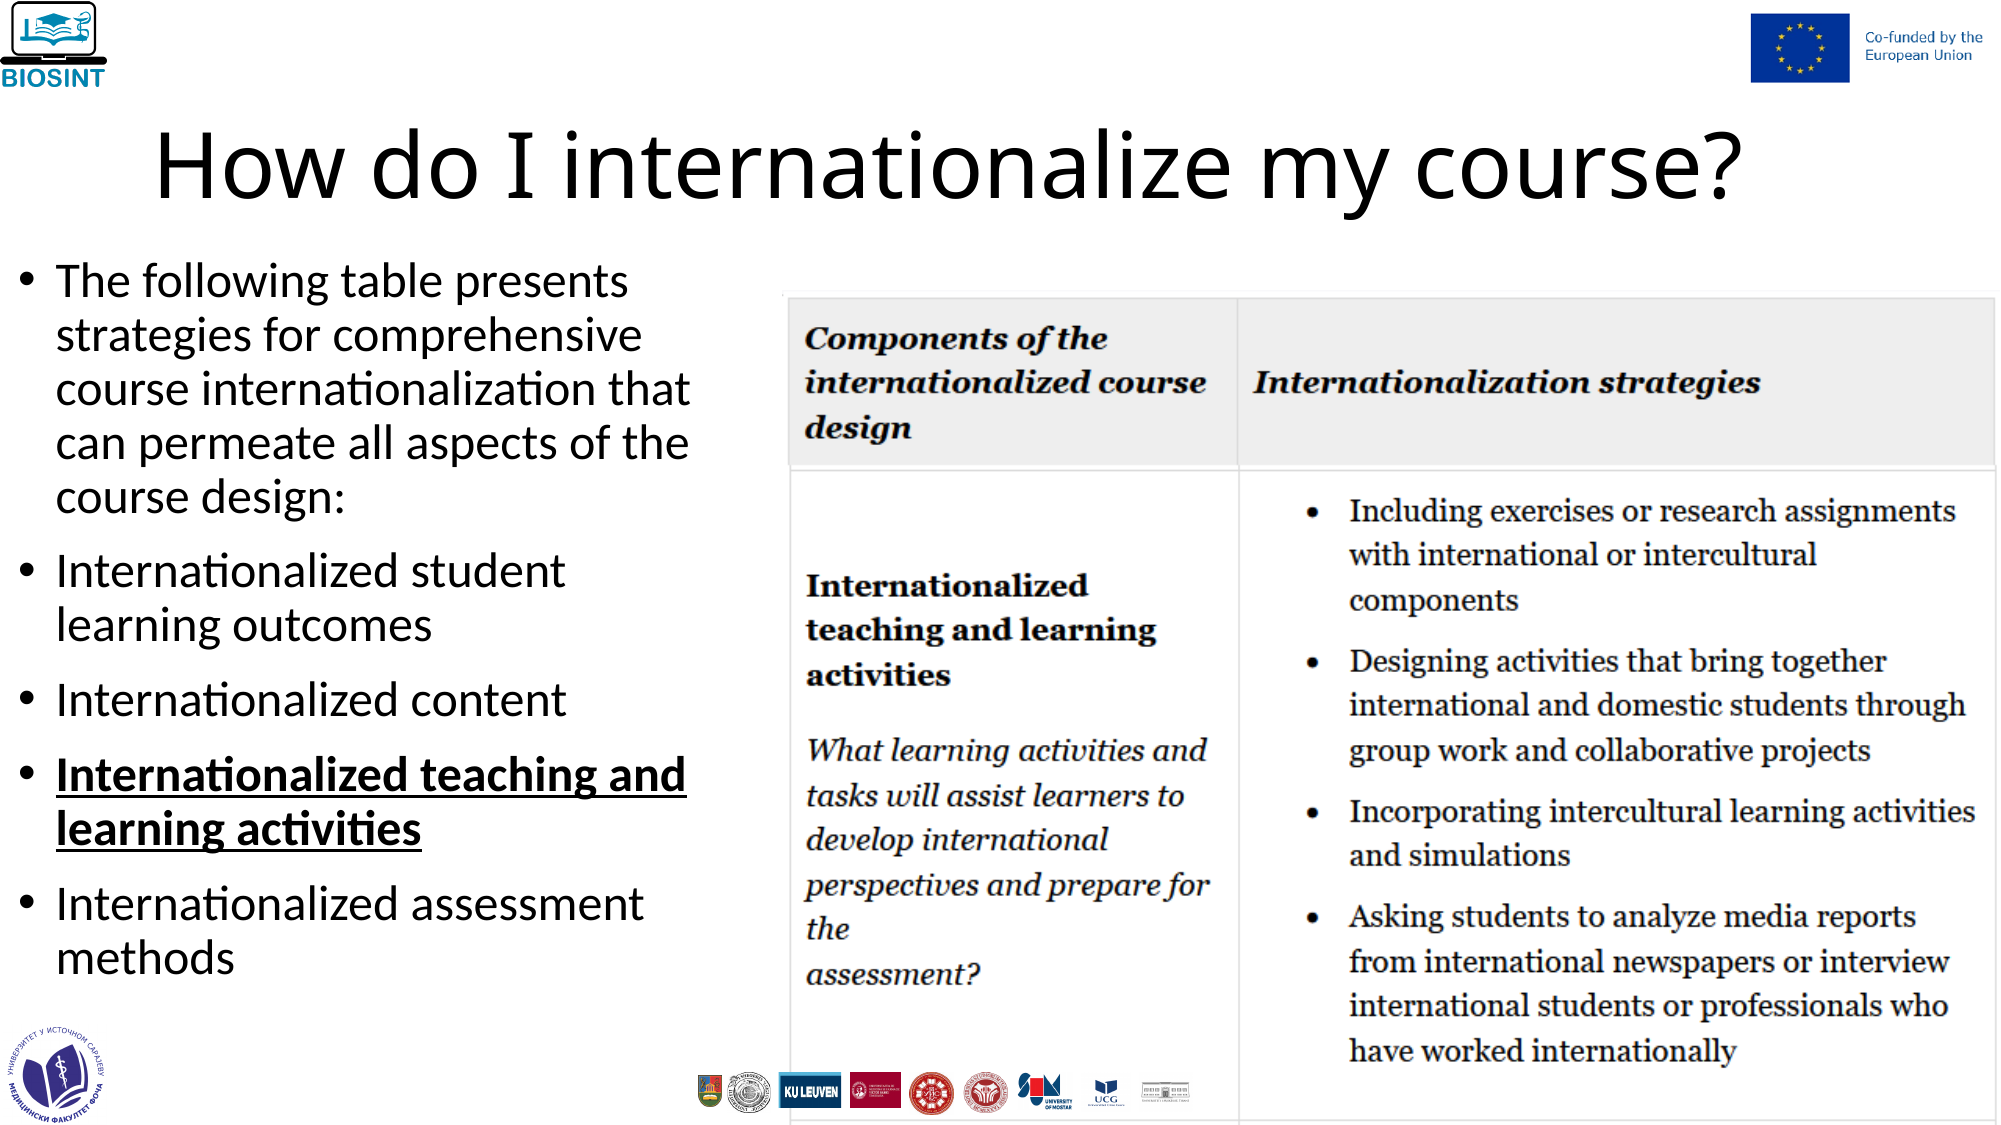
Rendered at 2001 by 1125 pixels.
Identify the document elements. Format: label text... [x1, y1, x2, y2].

picture [3, 1024, 107, 1125]
title How do I internationalize my course? [137, 59, 1863, 278]
picture [0, 1, 107, 87]
picture [782, 290, 2000, 1125]
picture [32, 72, 40, 83]
picture [77, 79, 83, 87]
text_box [698, 1072, 1196, 1125]
picture [1746, 1, 2000, 90]
text_box The following table presents strategies for comprehensive course internationalization that can permeate all aspects of the course design: Internationalized student learning outcomes Internationalized content Internationalized teaching and learning activities Internationalized assessment methods [3, 246, 748, 1125]
